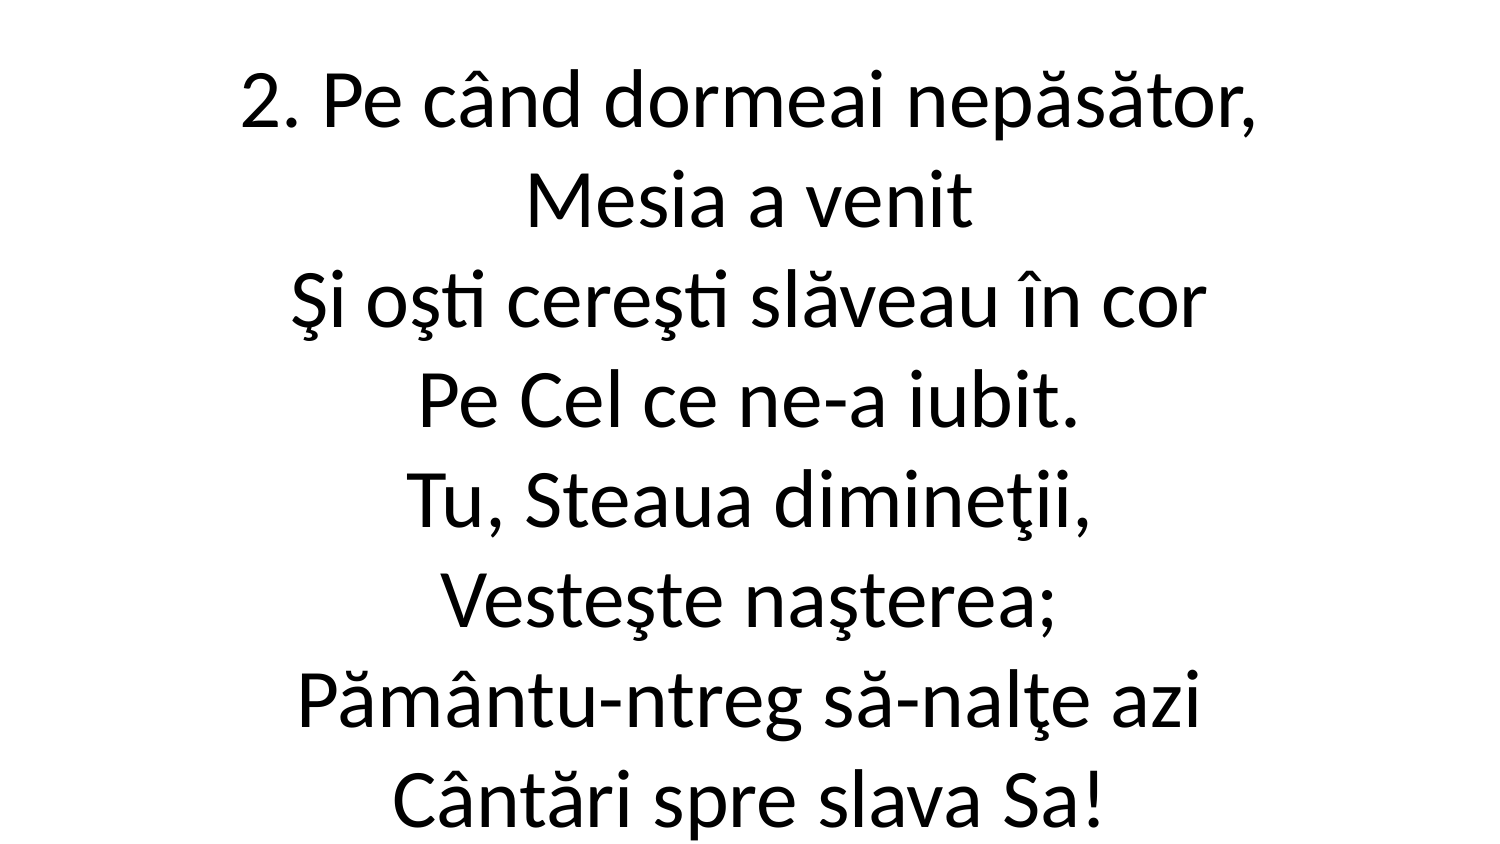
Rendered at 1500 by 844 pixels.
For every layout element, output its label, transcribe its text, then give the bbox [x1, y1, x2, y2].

text_box 2. Pe când dormeai nepăsător, Mesia a venit Şi oşti cereşti slăveau în cor Pe Cel ce ne-a iubit. Tu, Steaua dimineţii, Vesteşte naşterea; Pământu-ntreg să-nalţe azi Cântări spre slava Sa! [224, 0, 1276, 844]
